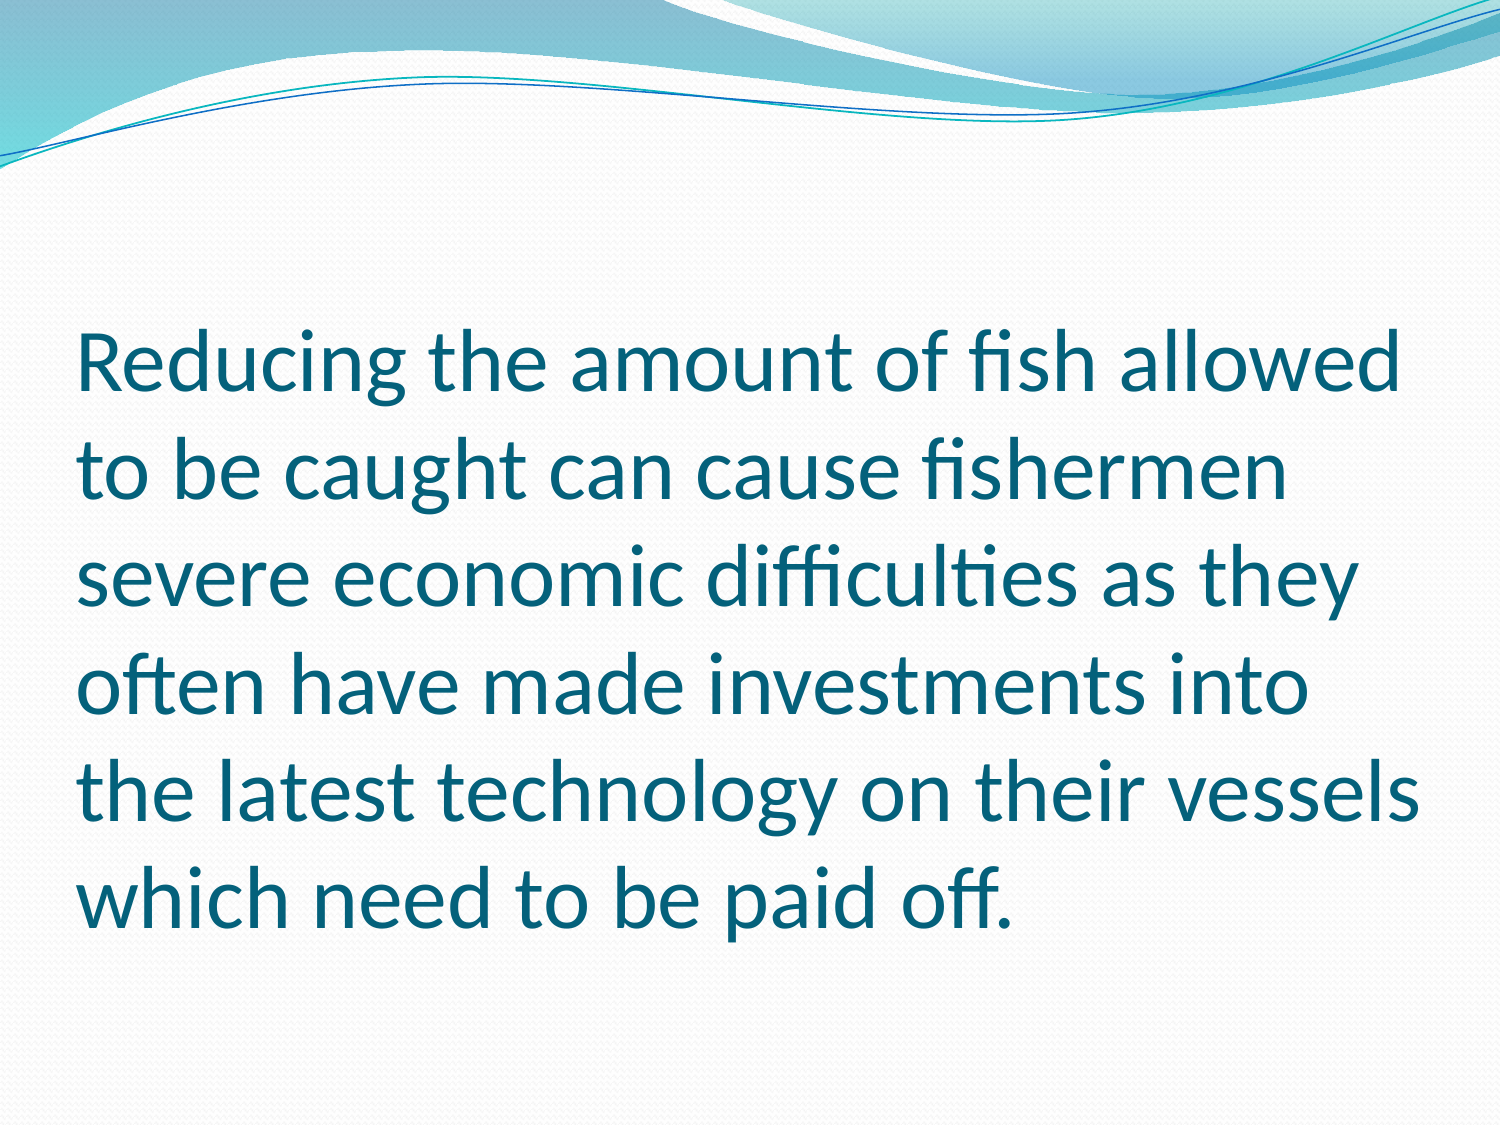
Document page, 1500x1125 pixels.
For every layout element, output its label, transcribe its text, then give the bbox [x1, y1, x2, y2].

title Reducing the amount of fish allowed to be caught can cause fishermen severe economic difficulties as they often have made investments into the latest technology on their vessels which need to be paid off. [75, 212, 1438, 947]
